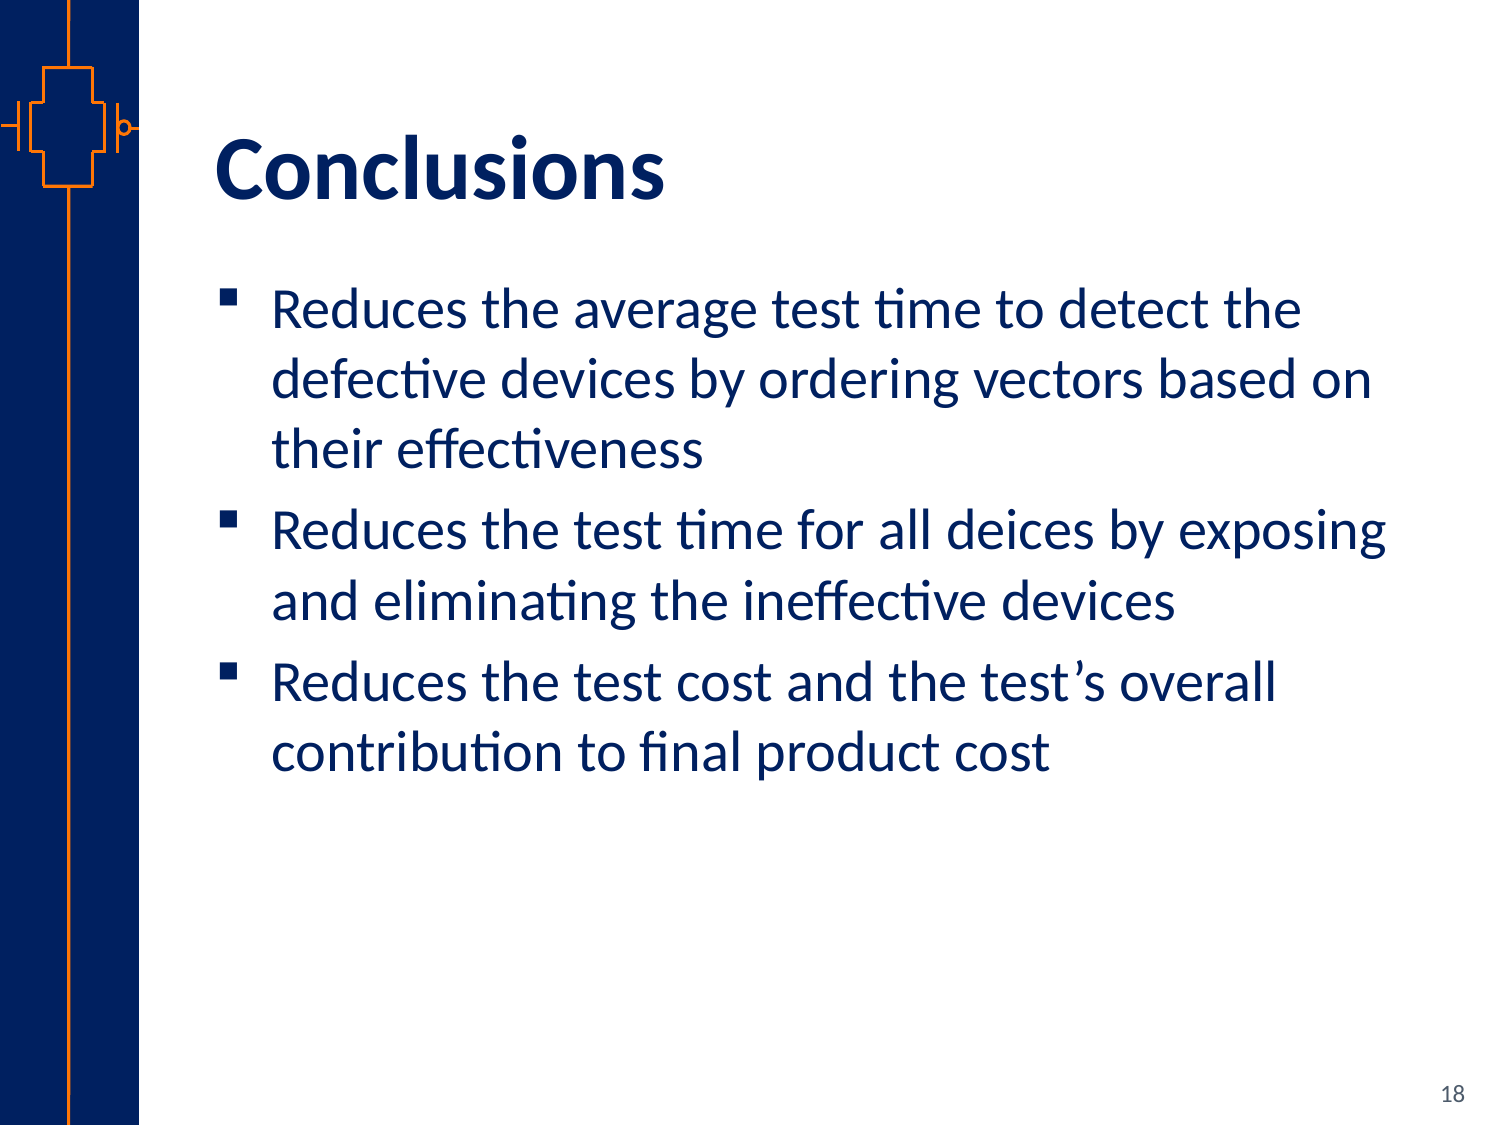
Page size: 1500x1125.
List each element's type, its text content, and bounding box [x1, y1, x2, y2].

list Reduces the average test time to detect the defective devices by ordering vectors based on their effectiveness Reduces the test time for all deices by exposing and eliminating the ineffective devices Reduces the test cost and the test’s overall contribution to final product cost [200, 262, 1425, 988]
slide_number 18 [1425, 1062, 1488, 1123]
title Conclusions [200, 37, 1388, 225]
